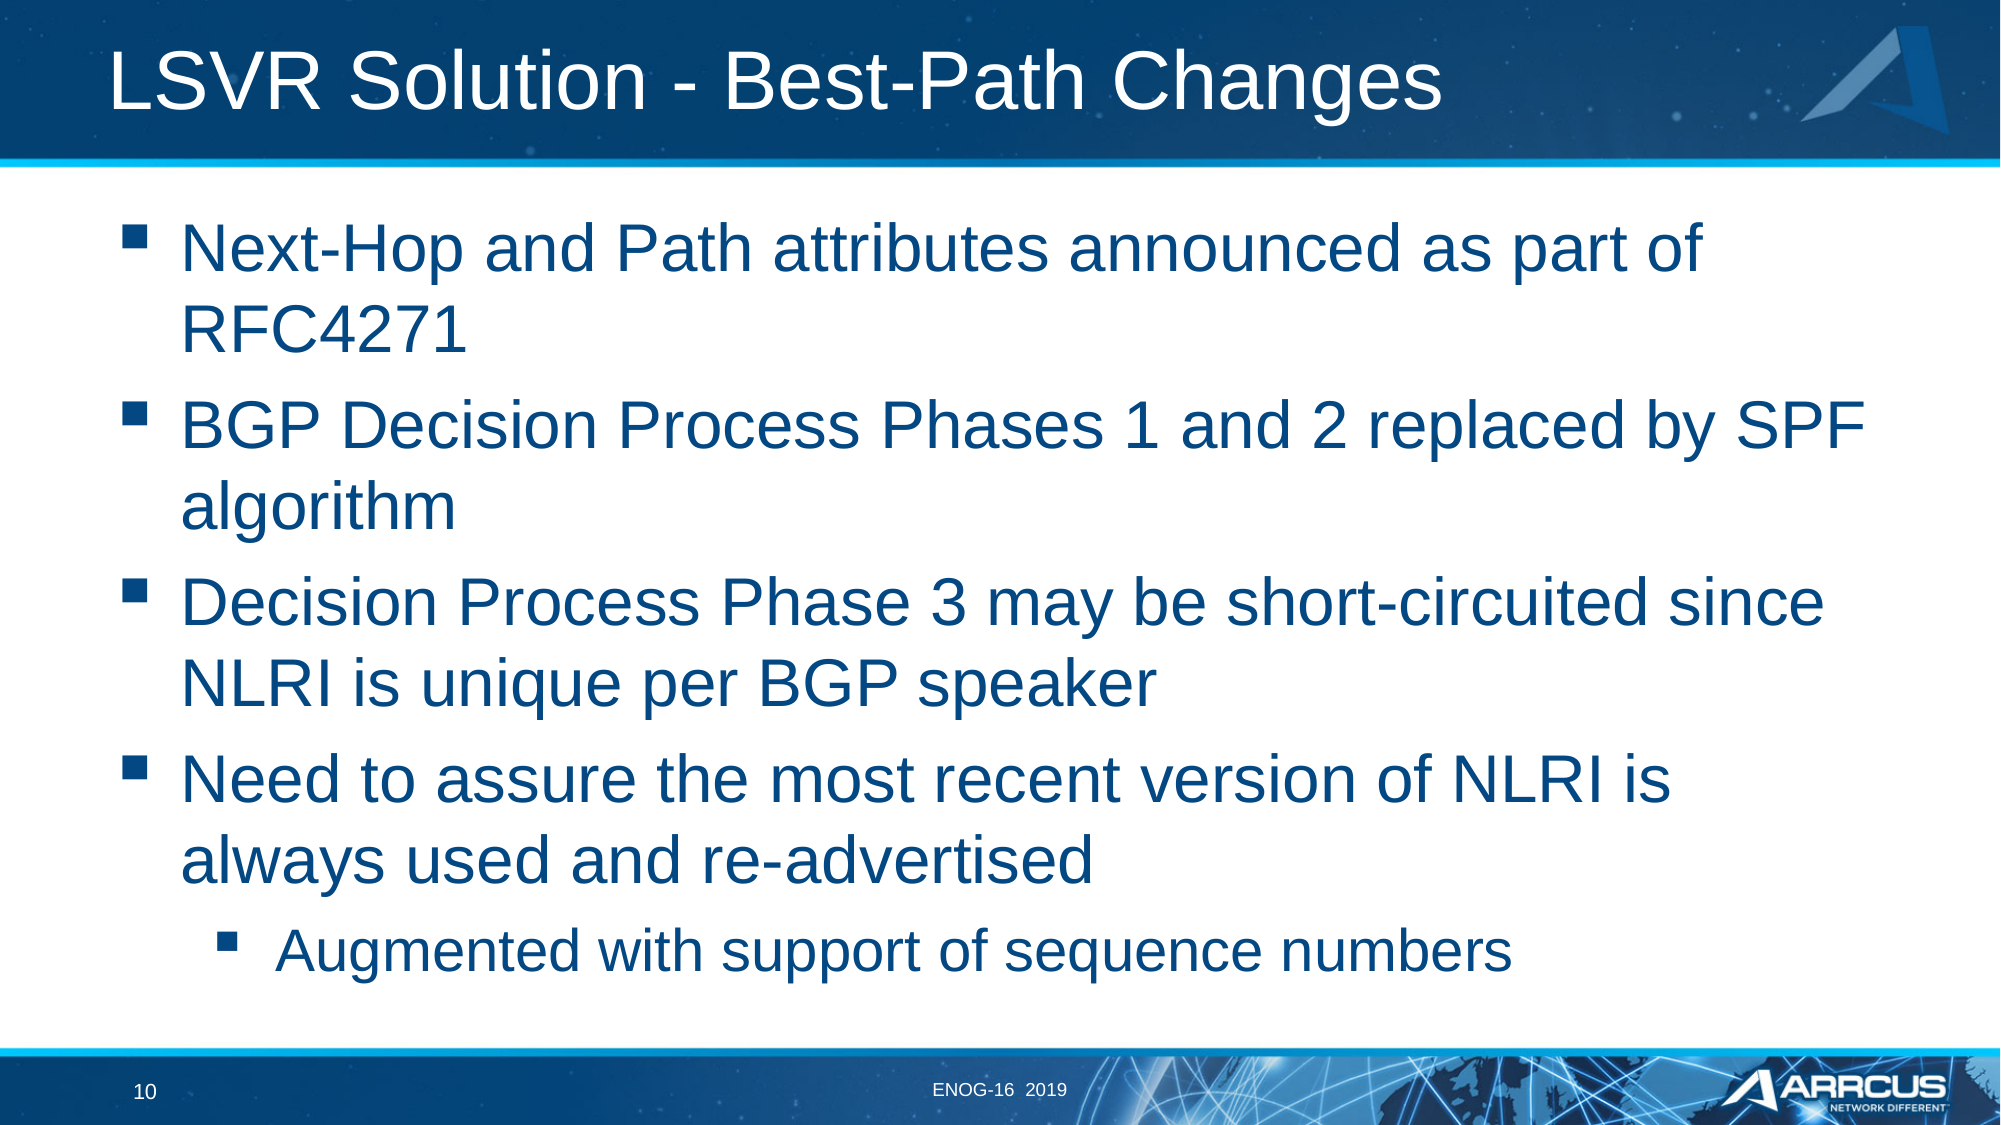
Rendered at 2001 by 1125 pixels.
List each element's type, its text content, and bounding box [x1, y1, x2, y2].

footer ENOG-16 2019 [662, 1060, 1338, 1121]
list Next-Hop and Path attributes announced as part of RFC4271 BGP Decision Process Phases 1 and 2 replaced by SPF algorithm Decision Process Phase 3 may be short-circuited since NLRI is unique per BGP speaker Need to assure the most recent version of NLRI is always used and re-advertised Augmented with support of sequence numbers [99, 196, 1901, 999]
title LSVR Solution - Best-Path Changes [99, 13, 1901, 135]
slide_number 10 [95, 1060, 173, 1121]
picture [0, 165, 2001, 1051]
picture [0, 1055, 2001, 1125]
picture [0, 0, 2001, 162]
